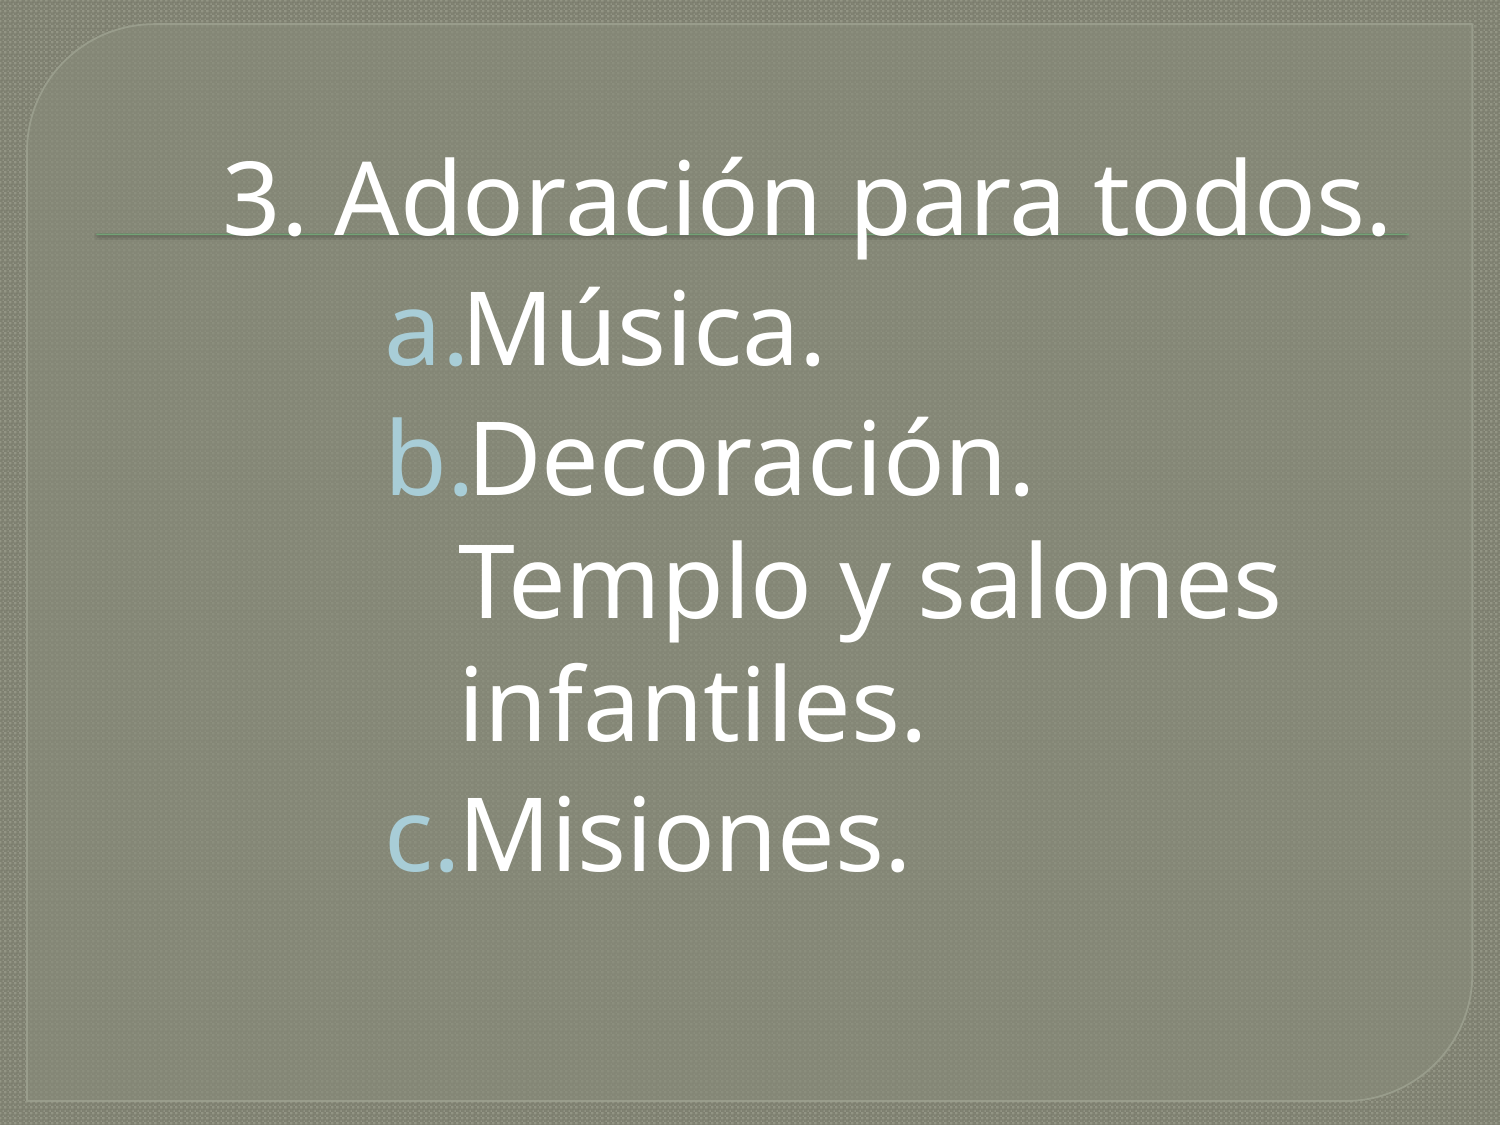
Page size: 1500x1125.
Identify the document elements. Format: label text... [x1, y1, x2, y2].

list 3. Adoración para todos. Música. Decoración. Templo y salones infantiles. Misiones. [75, 125, 1425, 1005]
